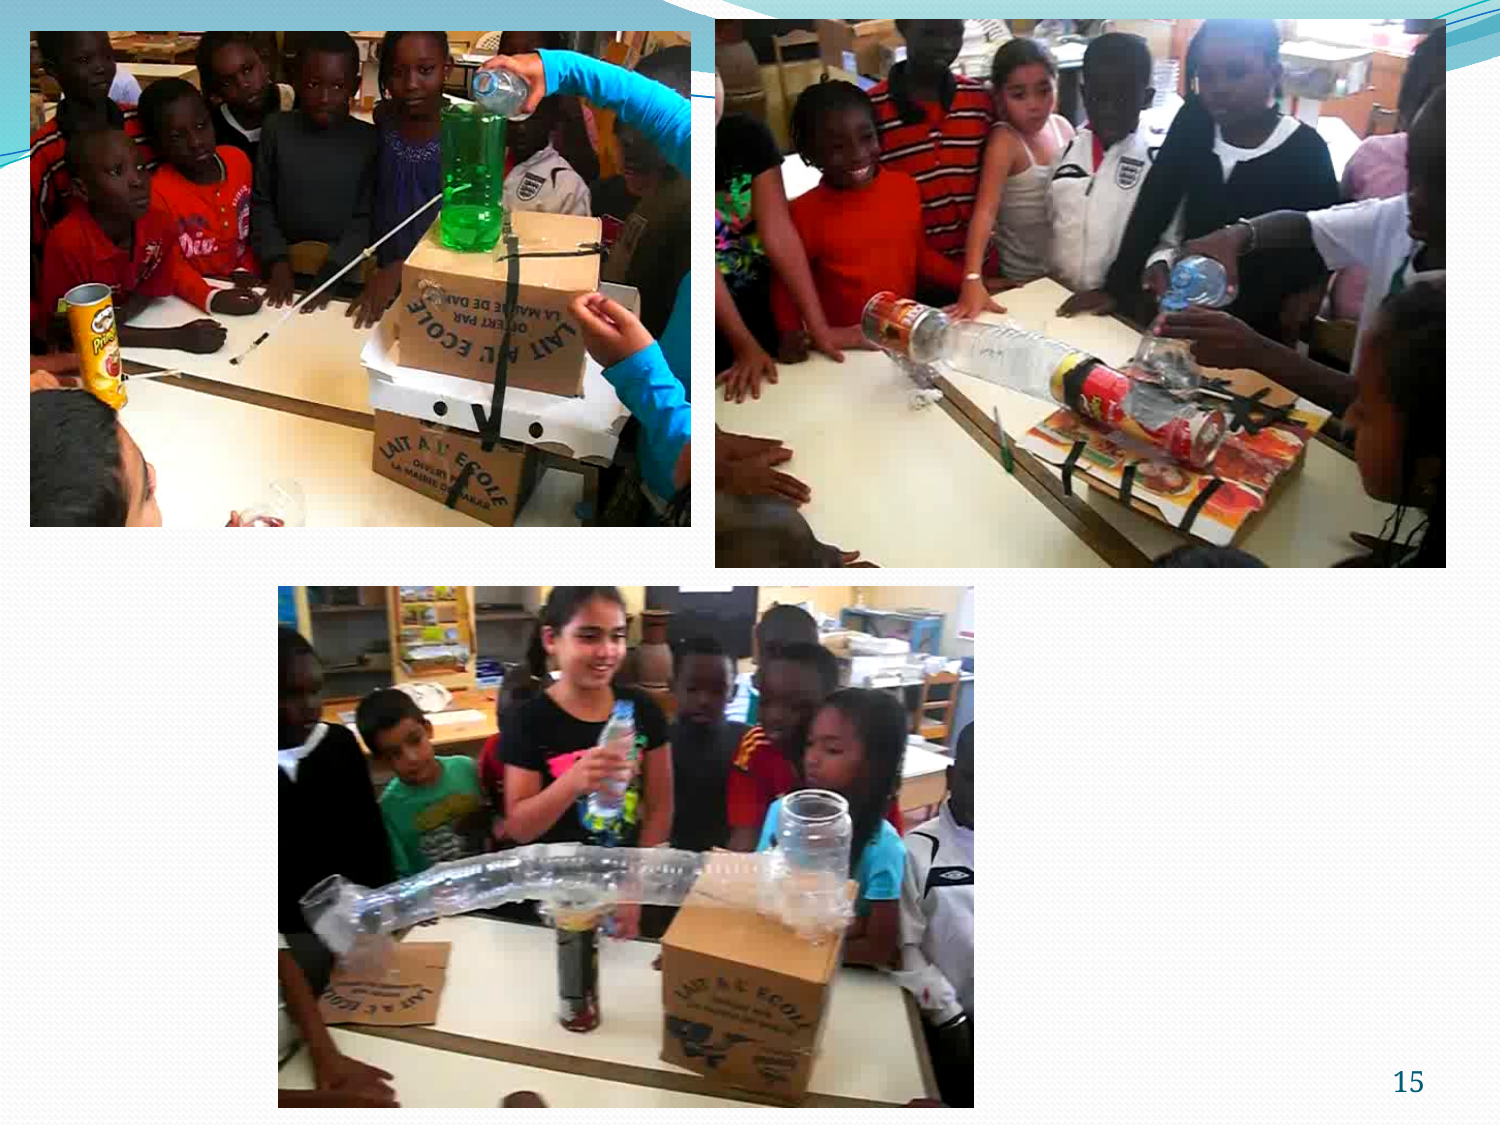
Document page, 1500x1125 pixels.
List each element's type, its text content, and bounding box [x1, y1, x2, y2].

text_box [277, 585, 975, 1109]
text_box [714, 18, 1447, 569]
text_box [29, 30, 692, 528]
slide_number 15 [1299, 1042, 1425, 1103]
